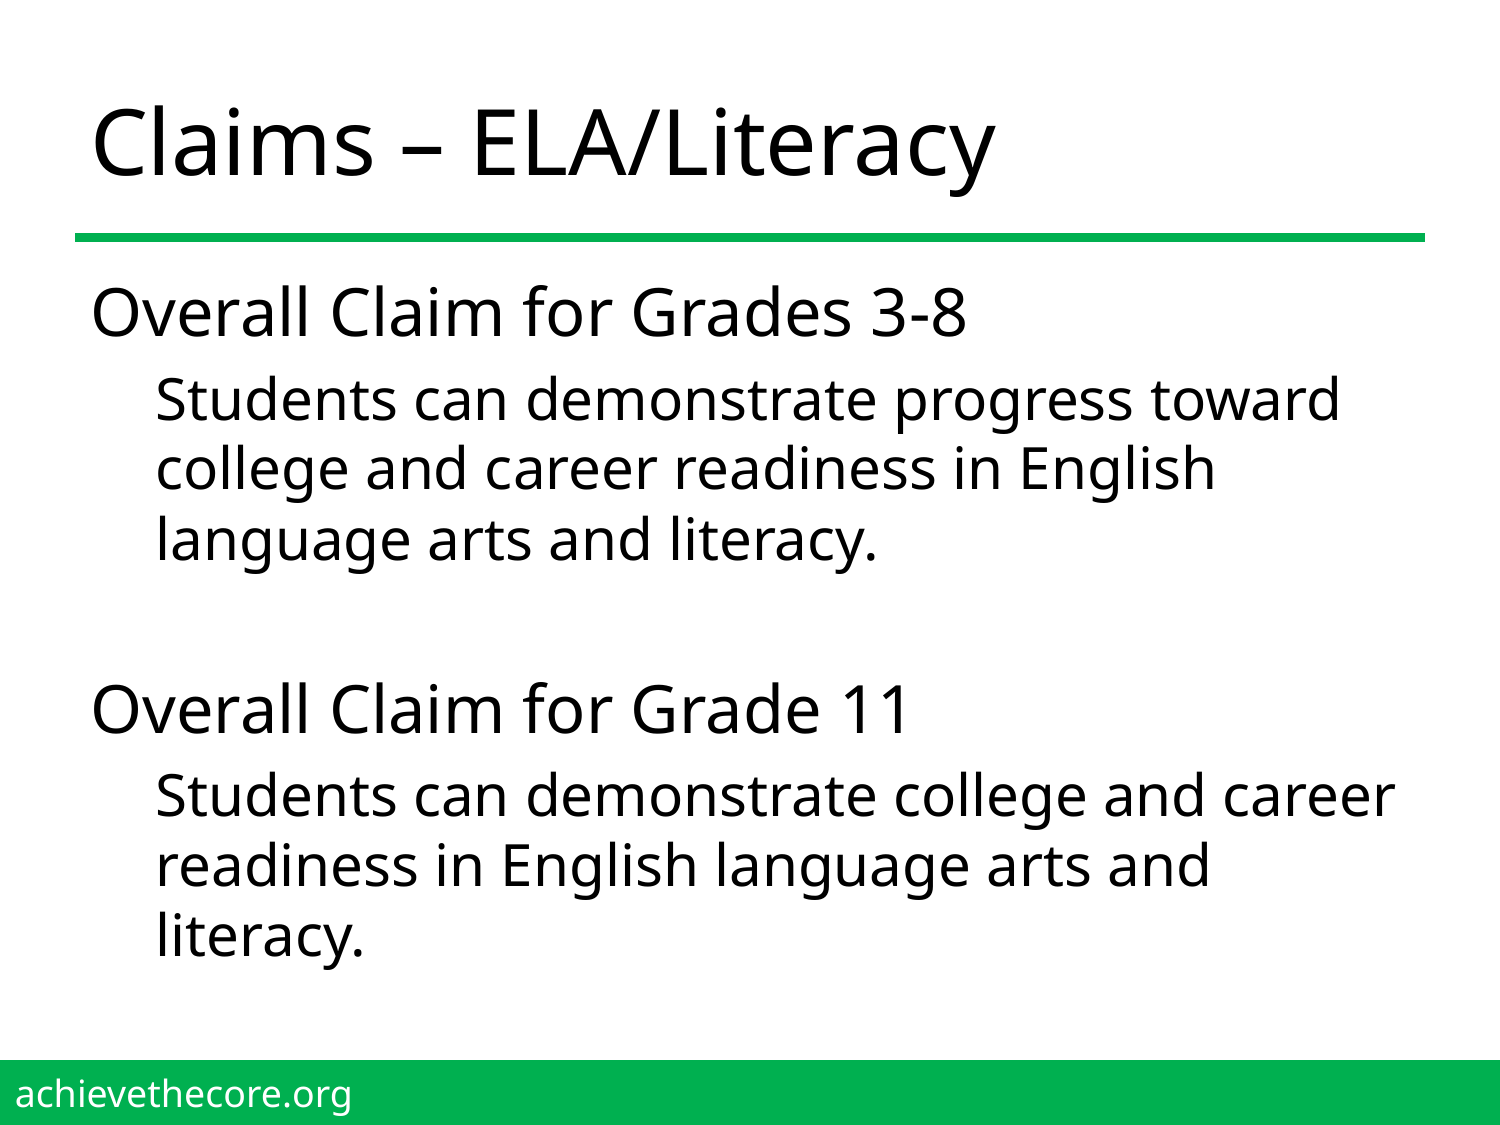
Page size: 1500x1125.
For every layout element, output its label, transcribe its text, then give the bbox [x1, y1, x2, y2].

title Claims – ELA/Literacy [75, 45, 1425, 233]
list Overall Claim for Grades 3-8 Students can demonstrate progress toward college and career readiness in English language arts and literacy. Overall Claim for Grade 11 Students can demonstrate college and career readiness in English language arts and literacy. [75, 262, 1425, 1005]
